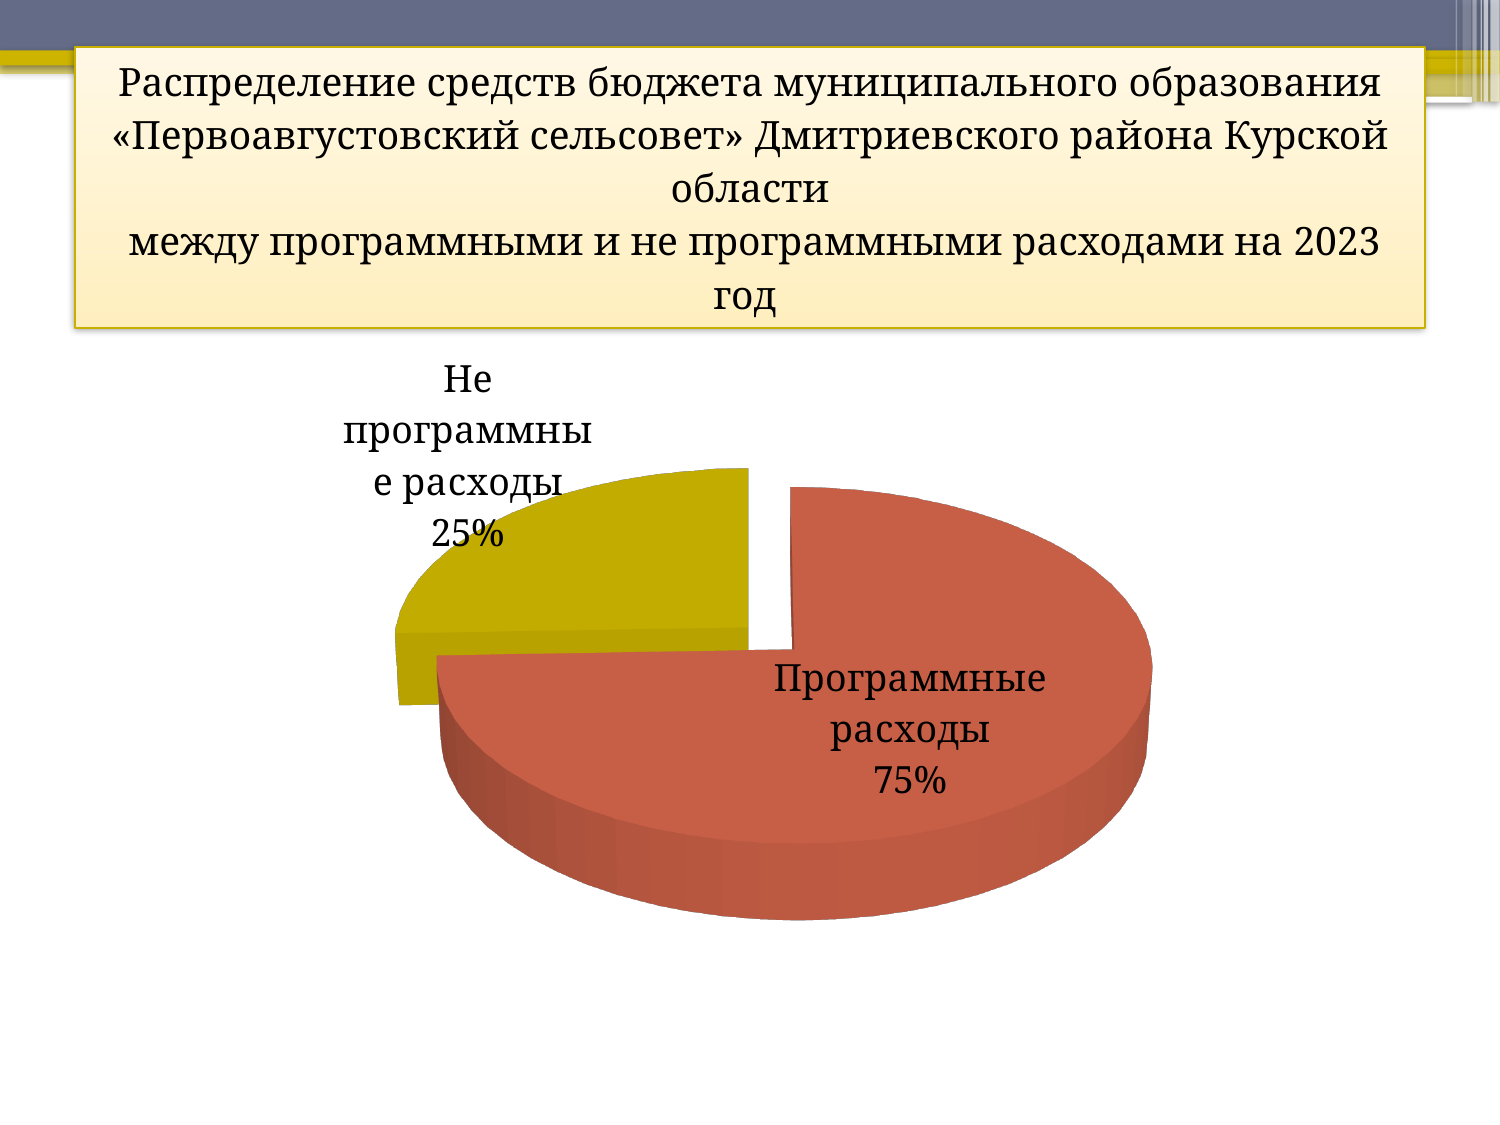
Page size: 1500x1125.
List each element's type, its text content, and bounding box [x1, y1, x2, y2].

title Распределение средств бюджета муниципального образования «Первоавгустовский сельсовет» Дмитриевского района Курской области между программными и не программными расходами на 2023 год [74, 46, 1426, 329]
chart [70, 351, 1421, 1072]
